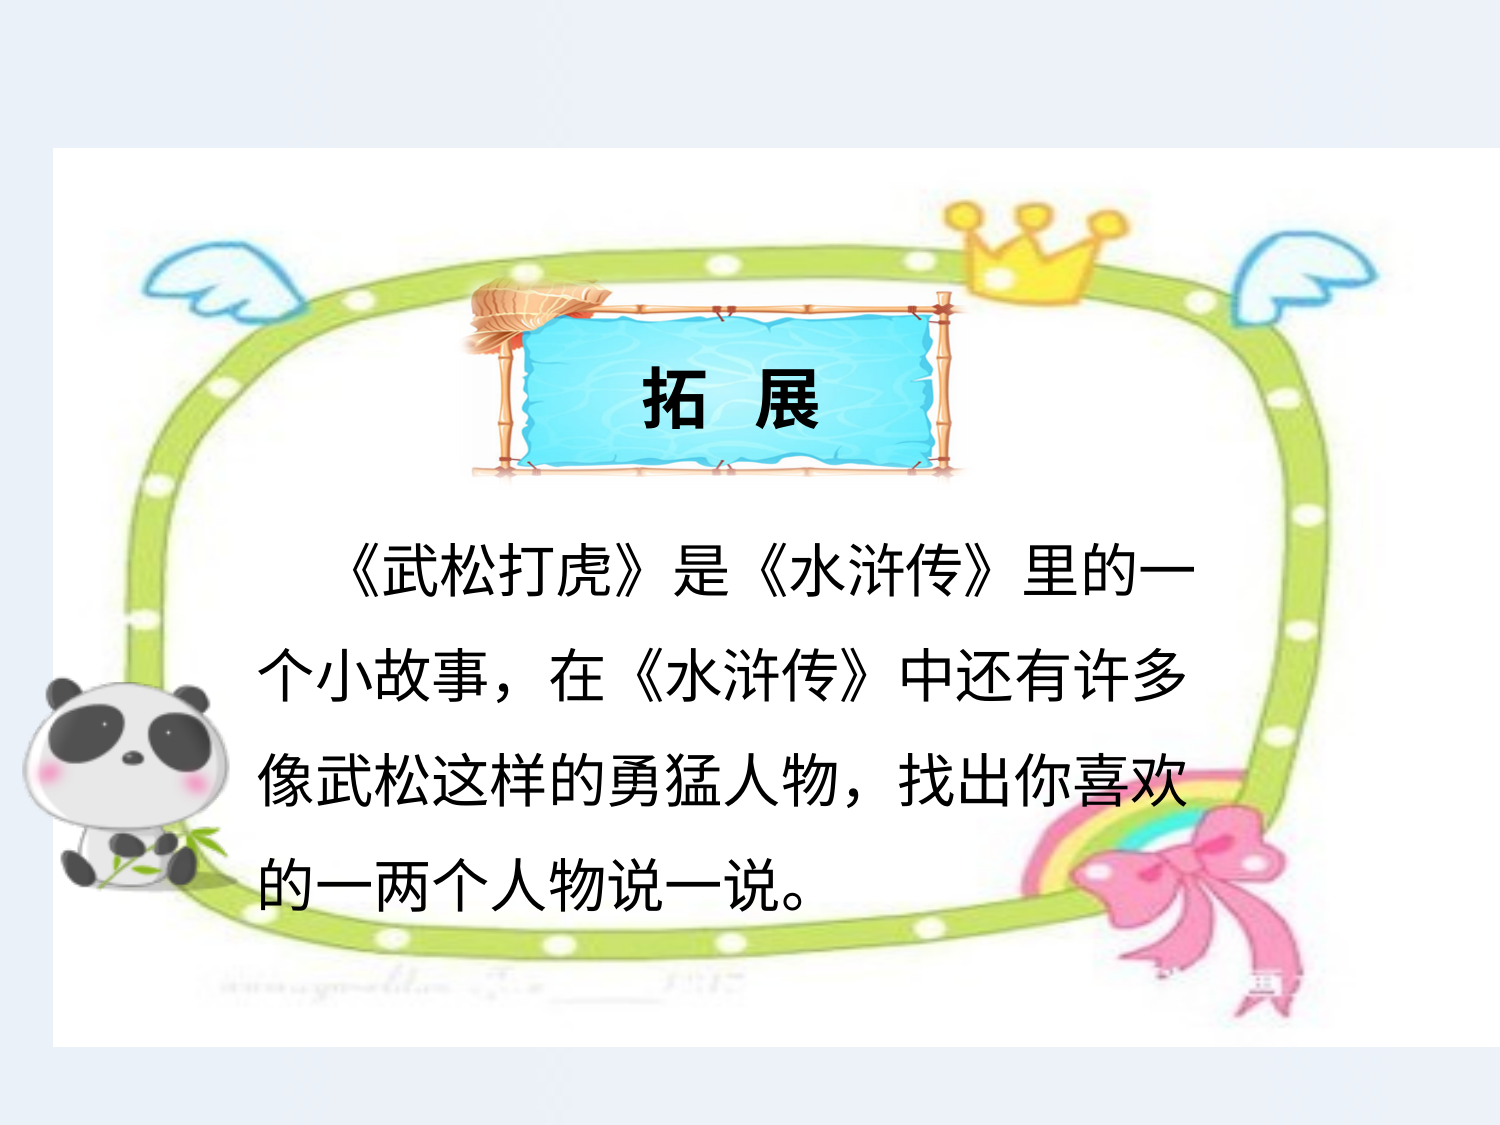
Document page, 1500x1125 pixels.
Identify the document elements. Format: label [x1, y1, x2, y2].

picture [0, 0, 1500, 1125]
text_box [0, 645, 272, 917]
